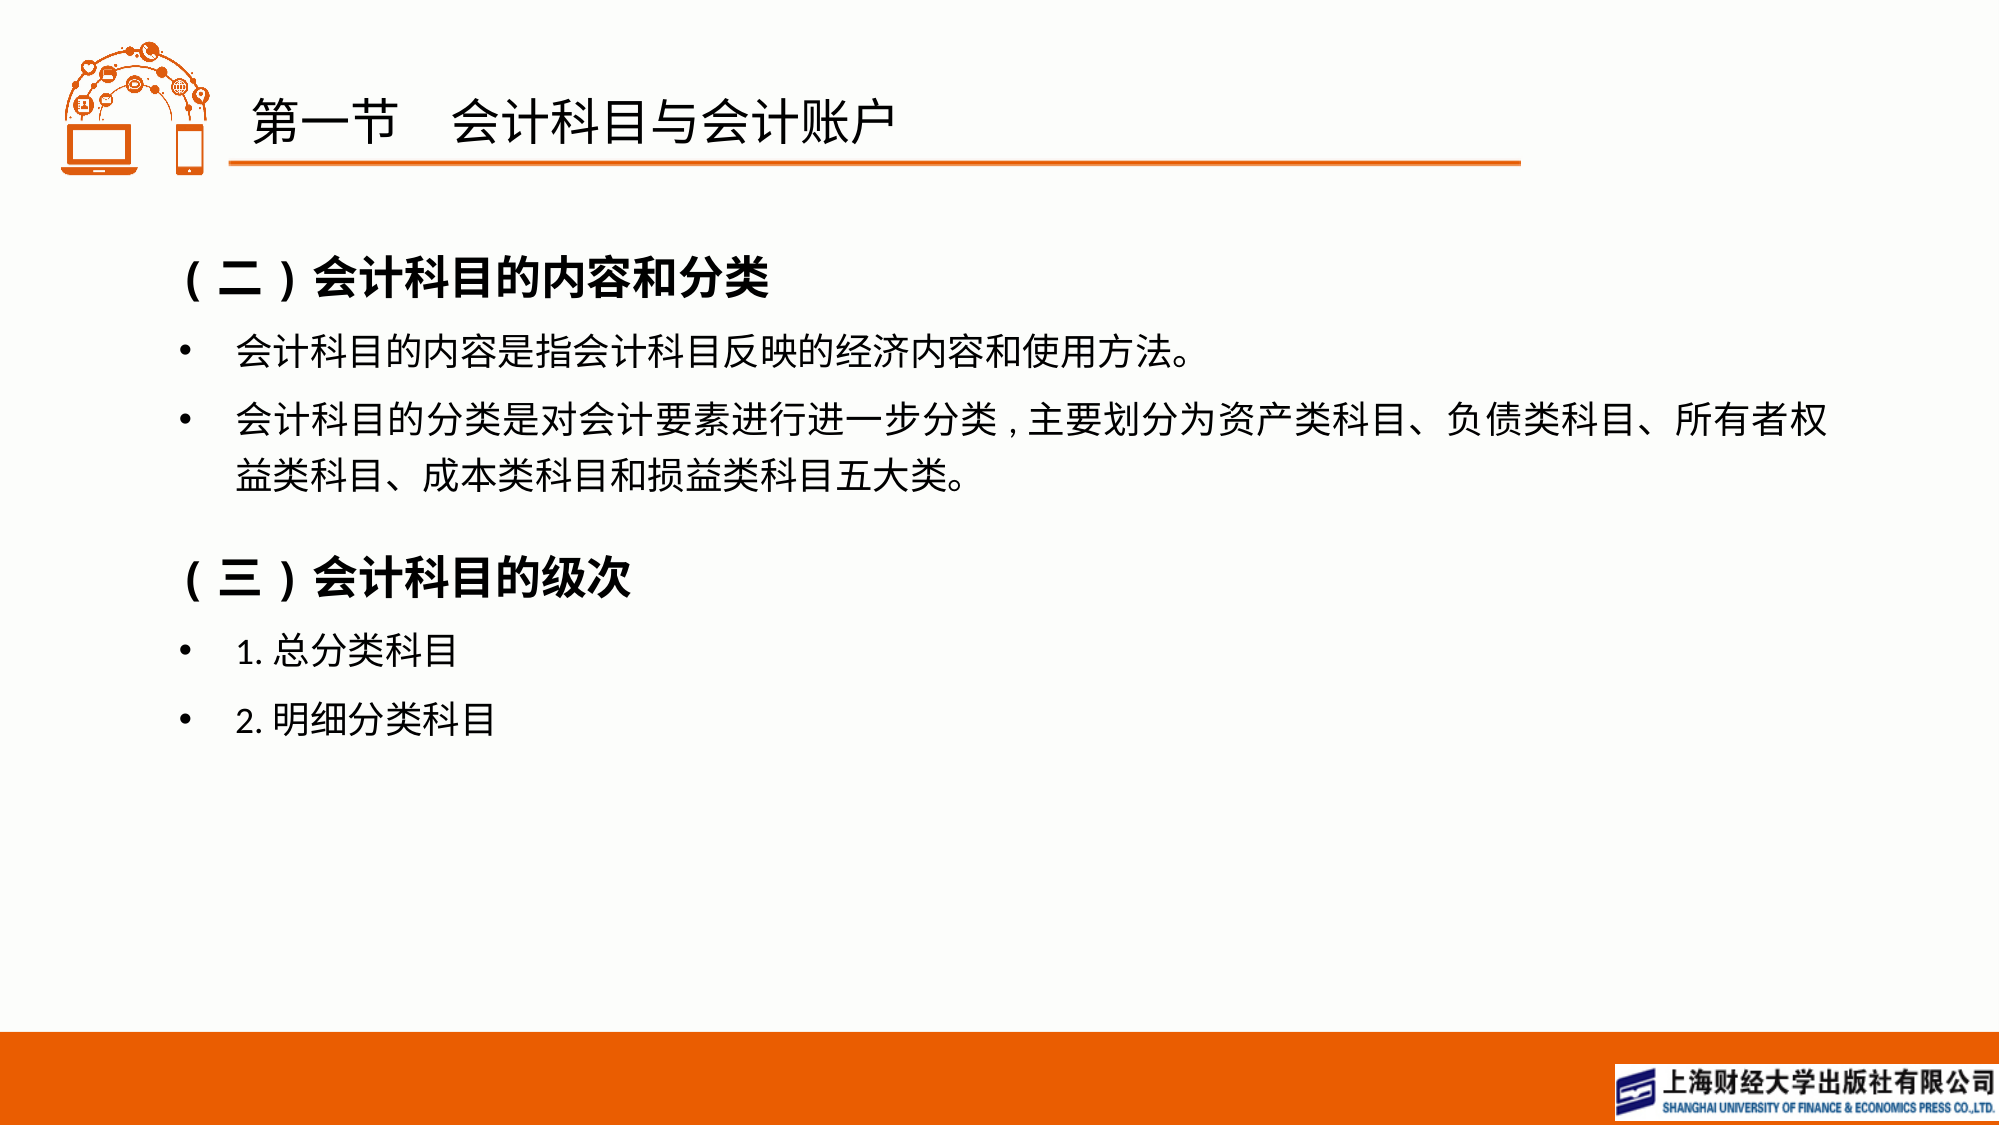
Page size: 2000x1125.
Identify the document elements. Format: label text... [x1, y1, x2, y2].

list (二)会计科目的内容和分类 会计科目的内容是指会计科目反映的经济内容和使用方法。 会计科目的分类是对会计要素进行进一步分类,主要划分为资产类科目、负债类科目、所有者权益类科目、成本类科目和损益类科目五大类。 (三)会计科目的级次 1.总分类科目 2.明细分类科目 [163, 227, 1844, 1049]
picture [0, 0, 2000, 1125]
title 第一节 会计科目与会计账户 [235, 82, 1605, 189]
